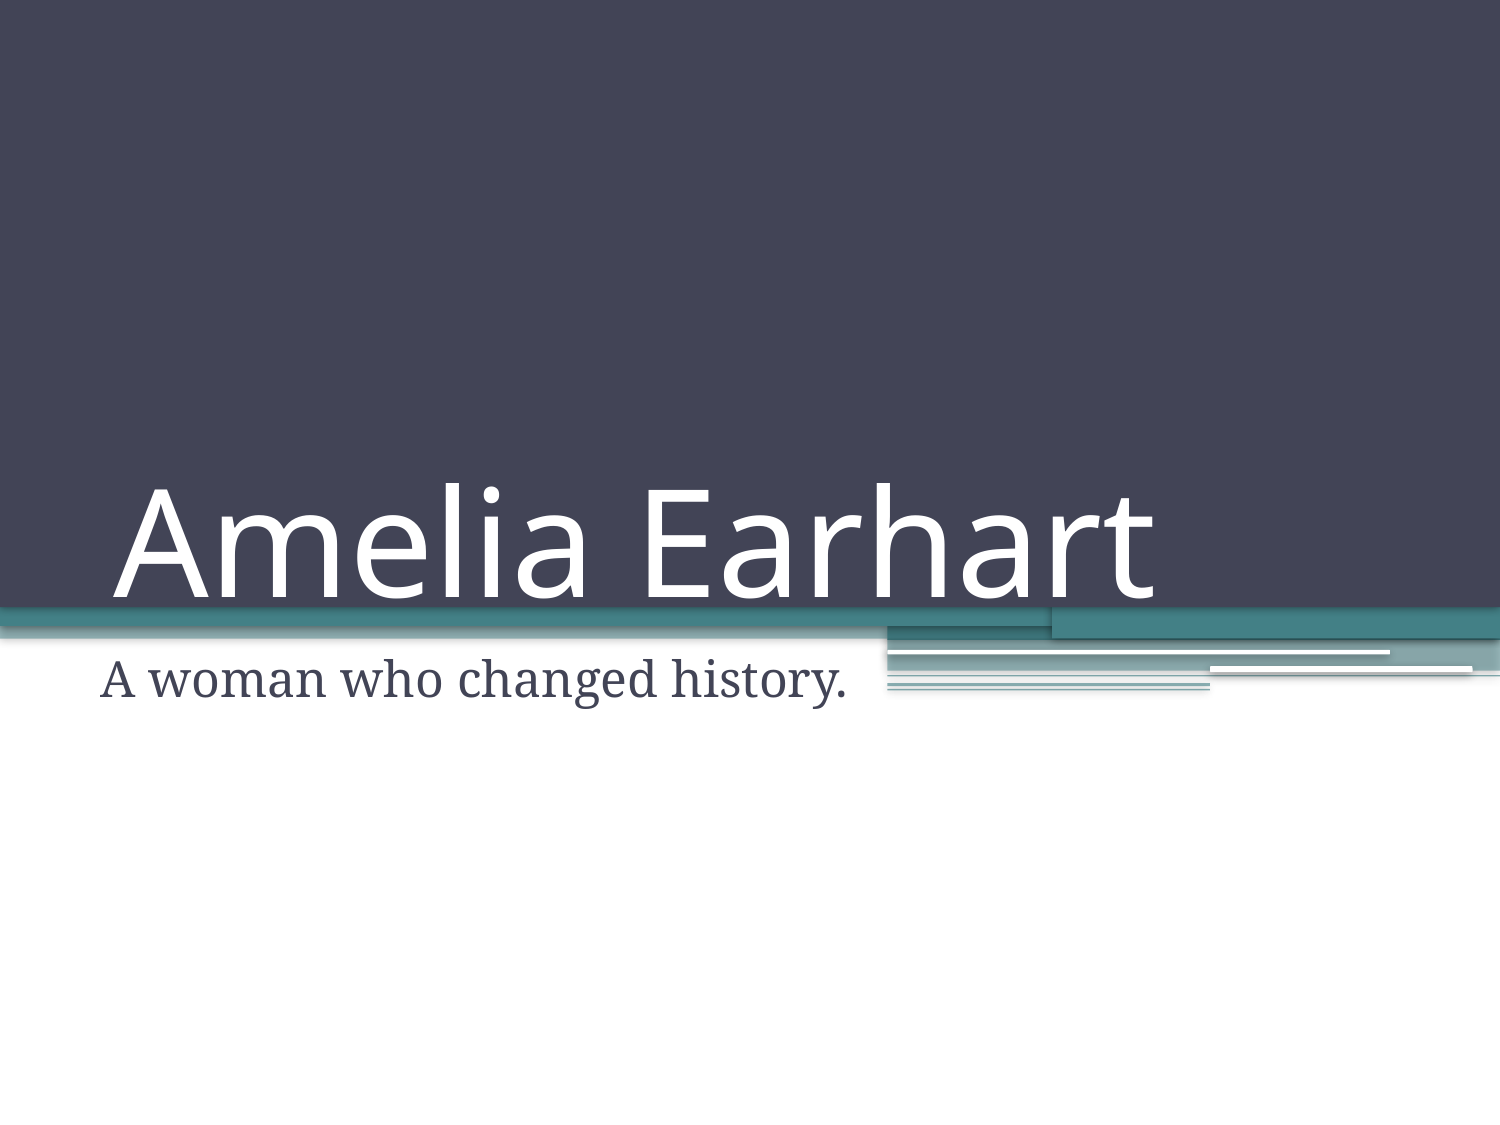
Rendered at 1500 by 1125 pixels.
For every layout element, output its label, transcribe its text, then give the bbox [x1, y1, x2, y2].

title Amelia Earhart [75, 394, 1463, 636]
subtitle A woman who changed history. [75, 639, 888, 928]
